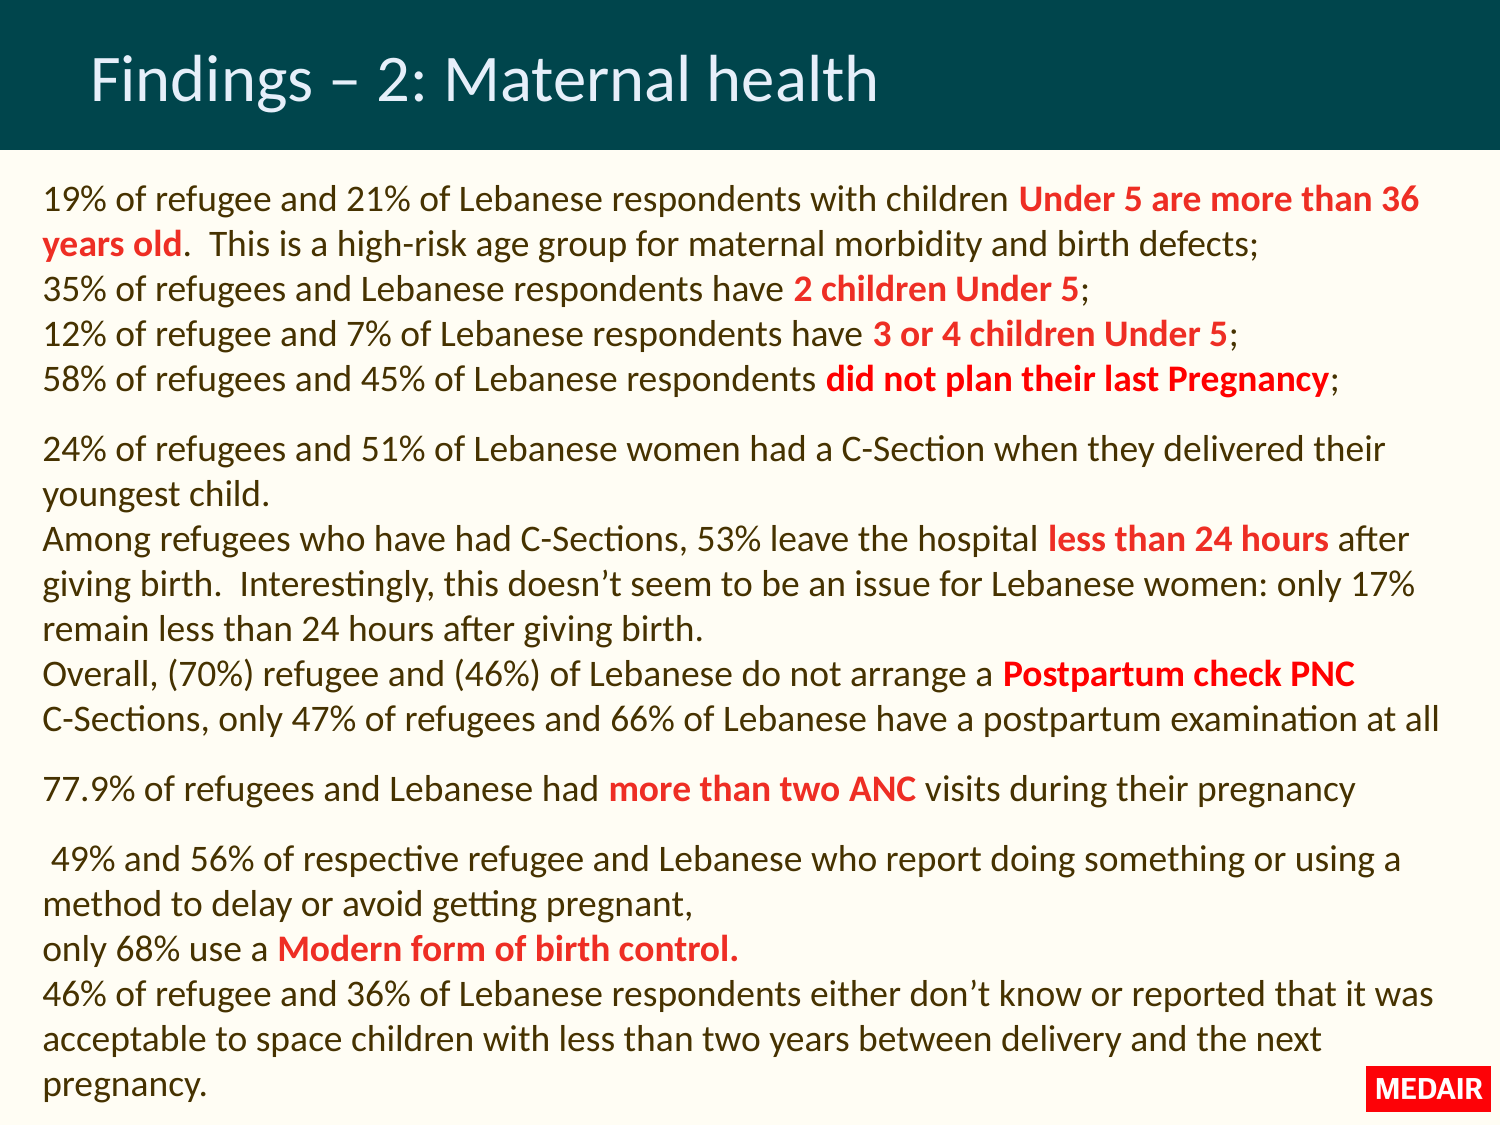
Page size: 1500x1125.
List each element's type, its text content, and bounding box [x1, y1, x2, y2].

title Findings – 2: Maternal health [75, 17, 1425, 123]
text_box 19% of refugee and 21% of Lebanese respondents with children Under 5 are more than 36 years old. This is a high-risk age group for maternal morbidity and birth defects; 35% of refugees and Lebanese respondents have 2 children Under 5; 12% of refugee and 7% of Lebanese respondents have 3 or 4 children Under 5; 58% of refugees and 45% of Lebanese respondents did not plan their last Pregnancy; 24% of refugees and 51% of Lebanese women had a C-Section when they delivered their youngest child. Among refugees who have had C-Sections, 53% leave the hospital less than 24 hours after giving birth. Interestingly, this doesn’t seem to be an issue for Lebanese women: only 17% remain less than 24 hours after giving birth. Overall, (70%) refugee and (46%) of Lebanese do not arrange a Postpartum check PNC C-Sections, only 47% of refugees and 66% of Lebanese have a postpartum examination at all 77.9% of refugees and Lebanese had more than two ANC visits during their pregnancy 49% and 56% of respective refugee and Lebanese who report doing something or using a method to delay or avoid getting pregnant, only 68% use a Modern form of birth control. 46% of refugee and 36% of Lebanese respondents either don’t know or reported that it was acceptable to space children with less than two years between delivery and the next pregnancy. [27, 166, 1476, 1125]
picture [1476, 1066, 1491, 1112]
